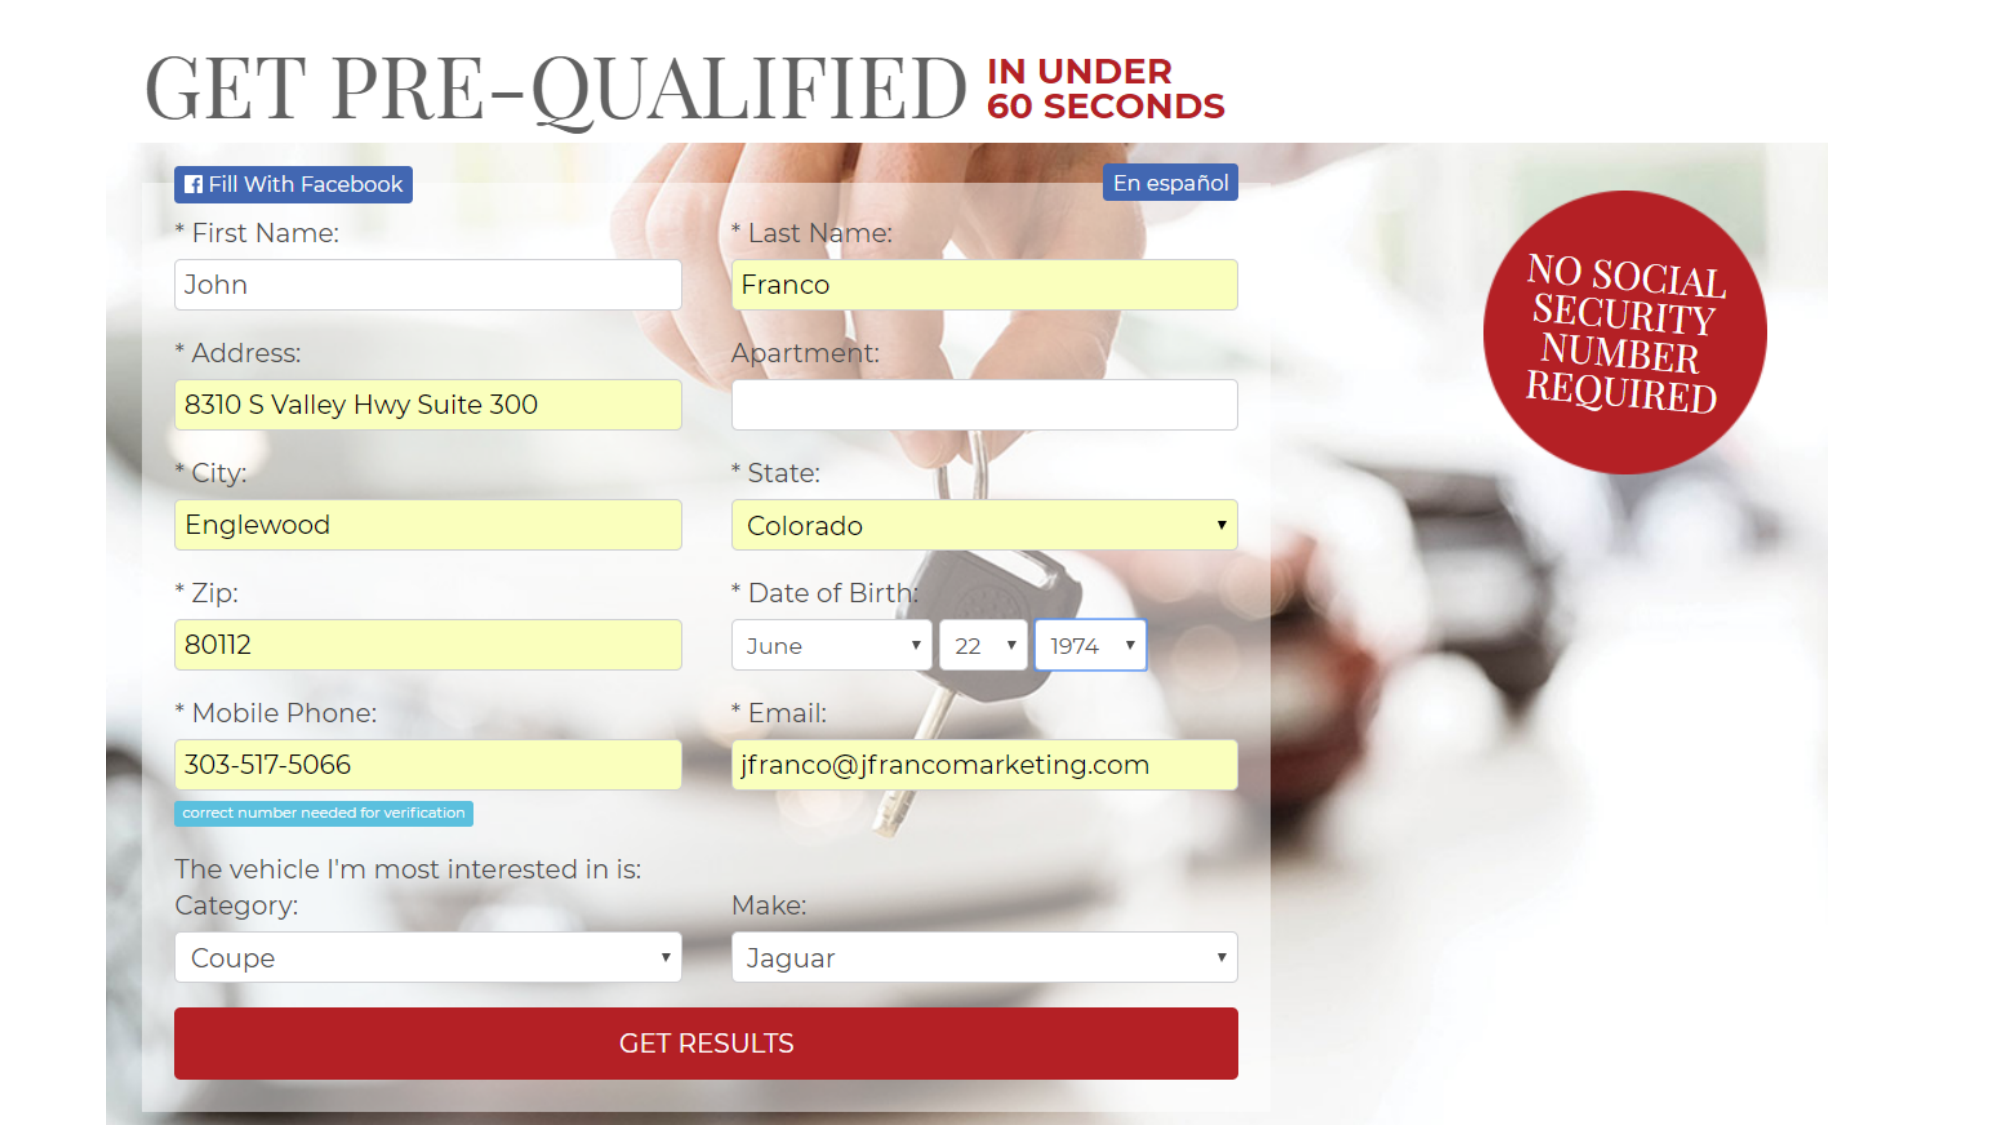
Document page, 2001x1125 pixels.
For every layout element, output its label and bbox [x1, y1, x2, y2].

picture [105, 41, 1828, 1125]
